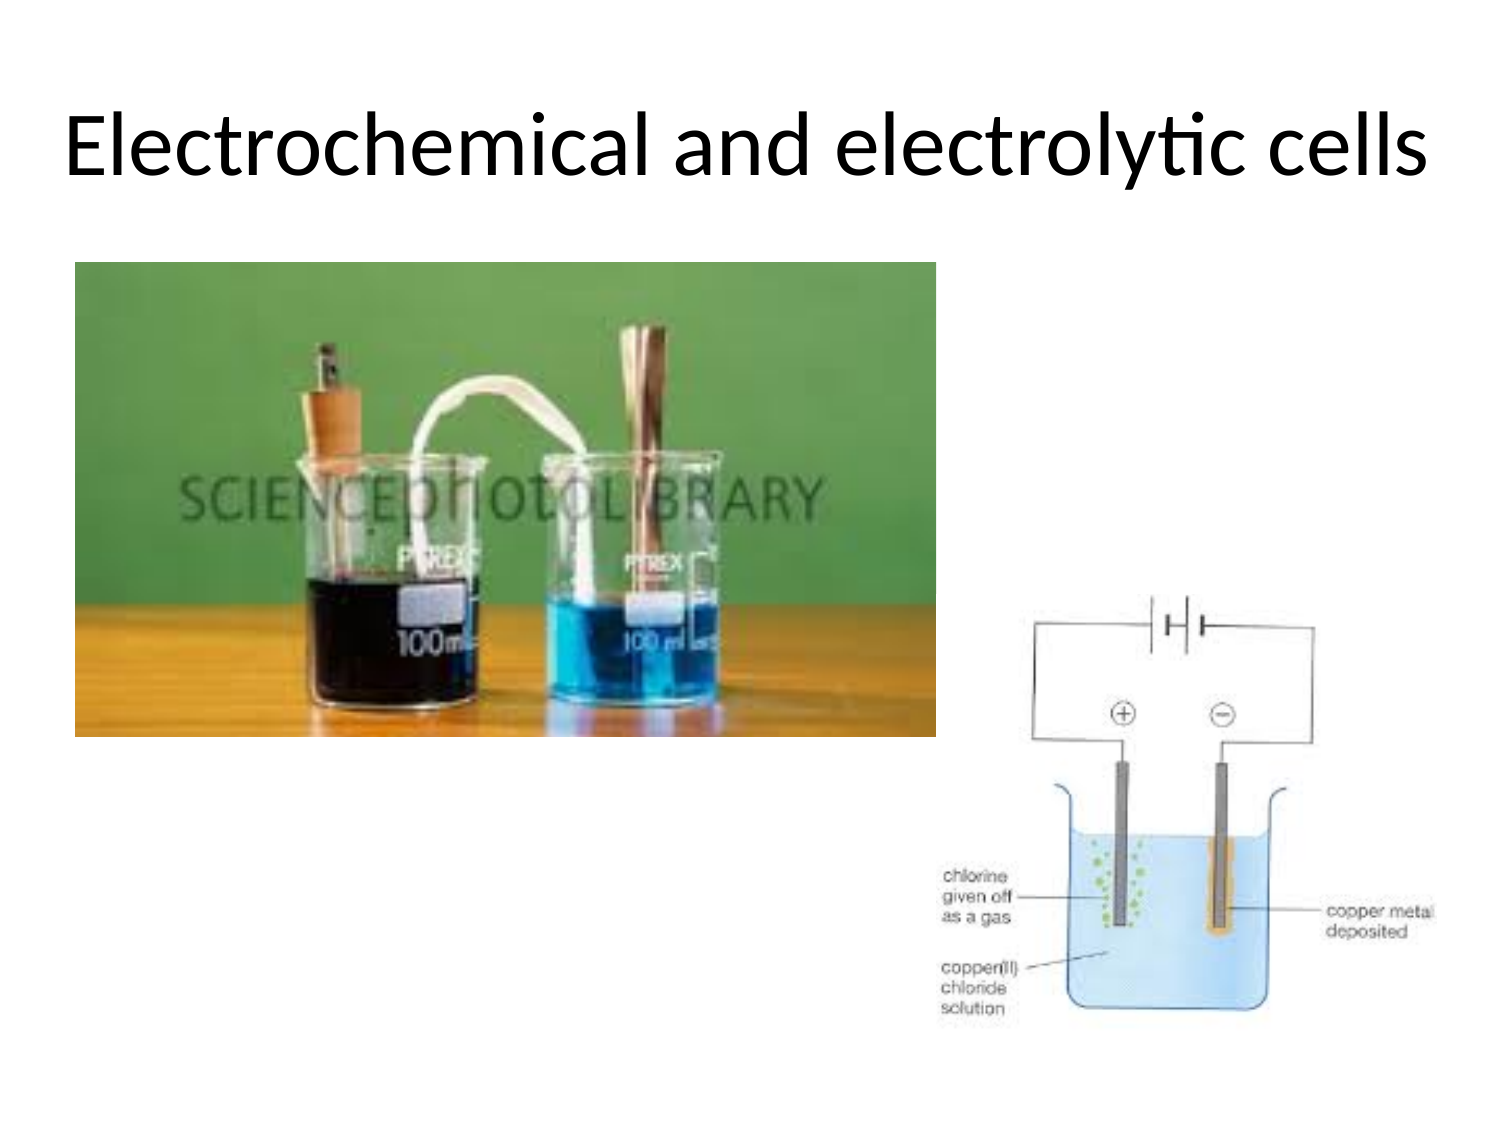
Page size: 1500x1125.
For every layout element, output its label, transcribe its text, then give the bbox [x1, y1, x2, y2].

picture [935, 594, 1437, 1033]
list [74, 262, 937, 737]
title Electrochemical and electrolytic cells [37, 45, 1459, 233]
